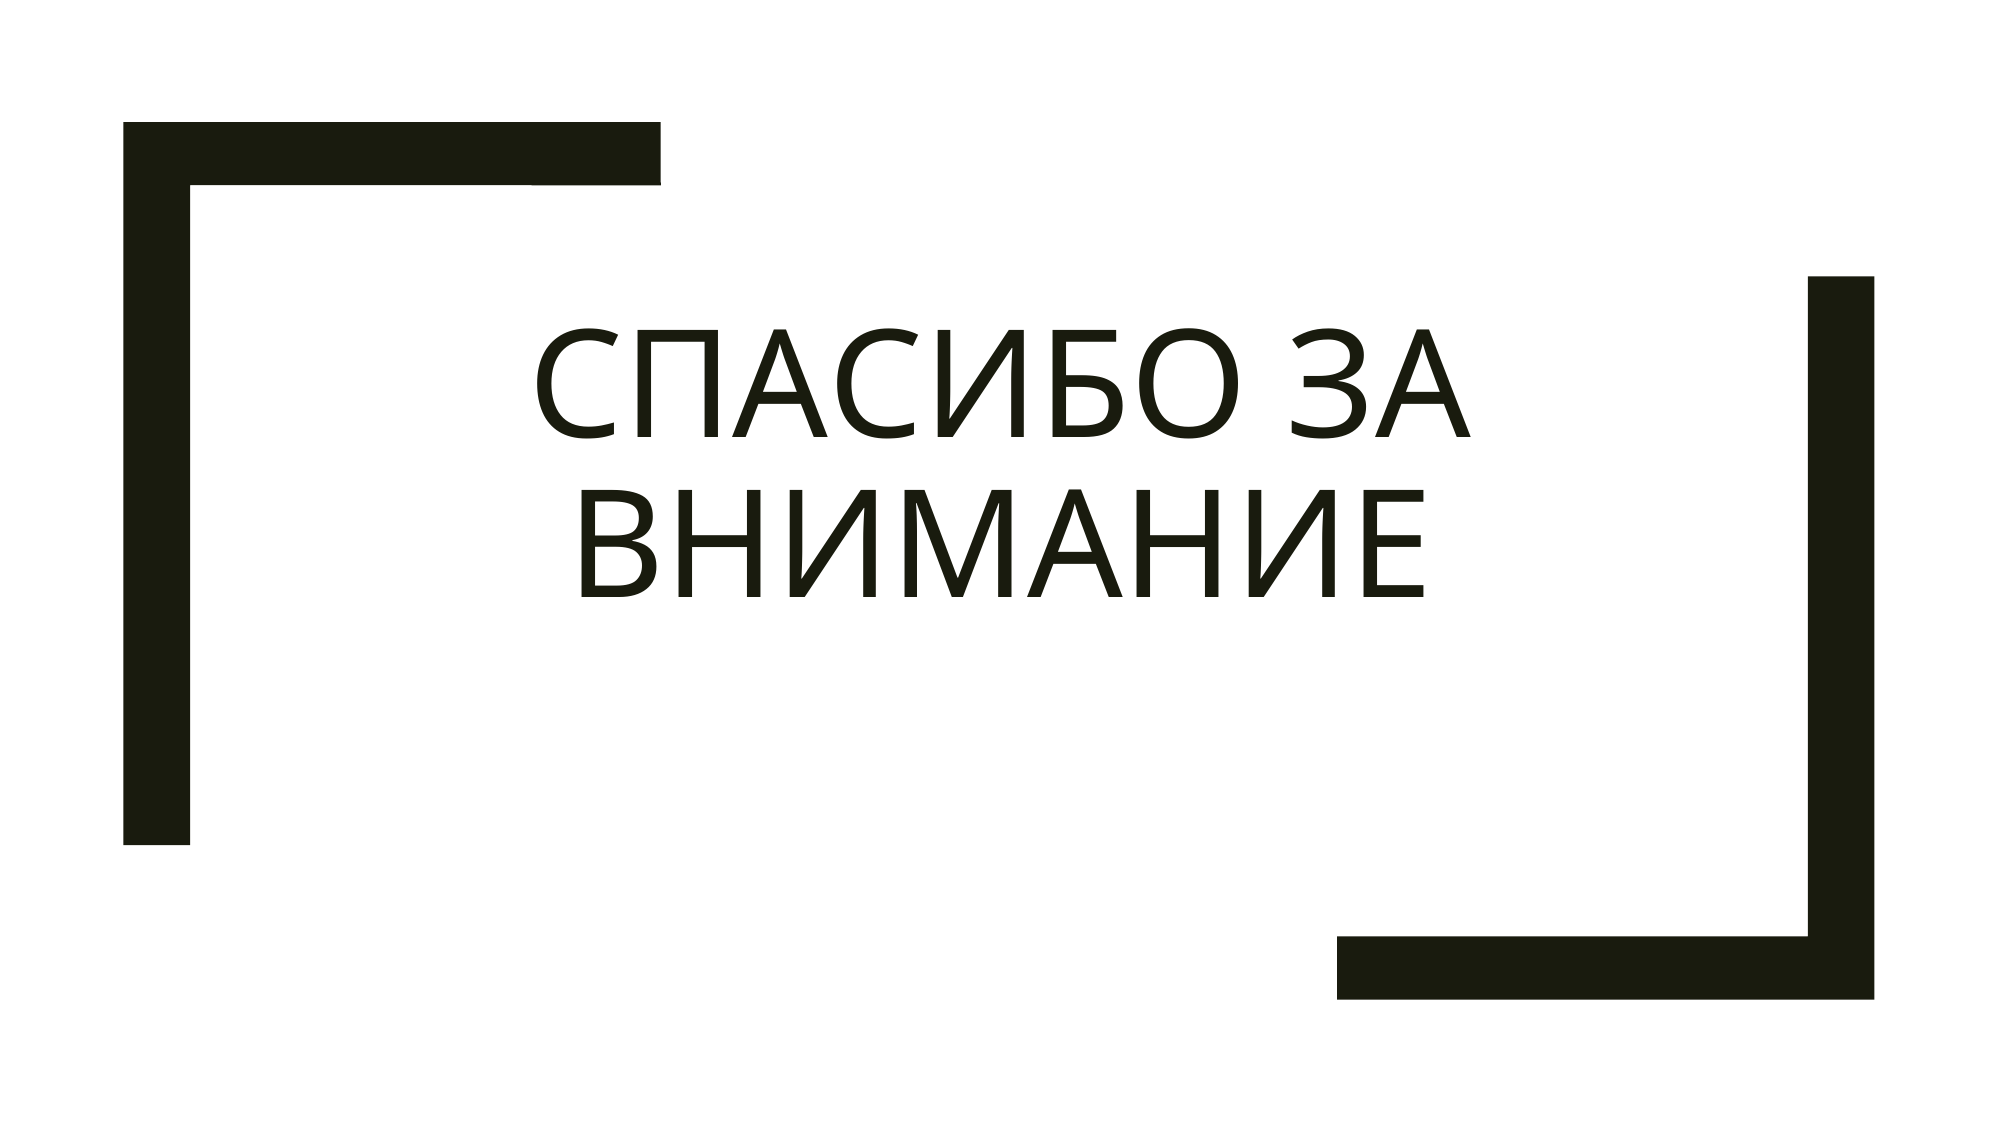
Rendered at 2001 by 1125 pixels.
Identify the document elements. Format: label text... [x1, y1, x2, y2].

title Спасибо за внимание [314, 293, 1686, 638]
